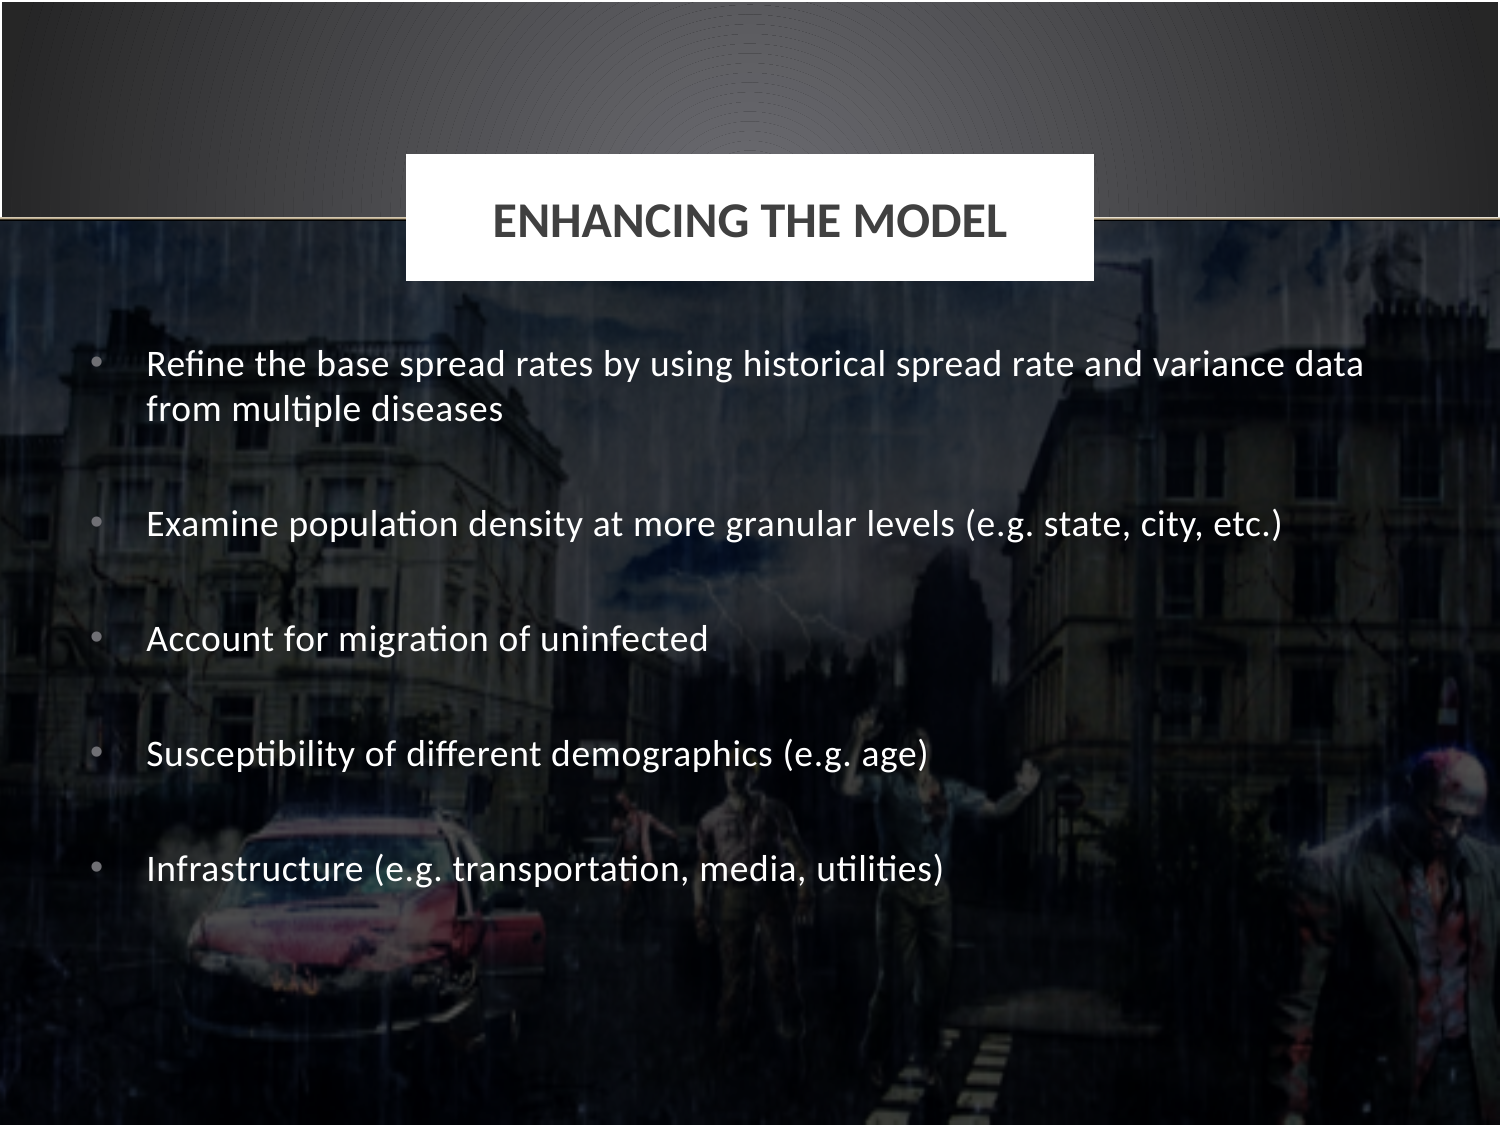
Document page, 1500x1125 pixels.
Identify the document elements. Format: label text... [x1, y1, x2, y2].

title Enhancing the model [406, 154, 1094, 281]
list Refine the base spread rates by using historical spread rate and variance data from multiple diseases Examine population density at more granular levels (e.g. state, city, etc.) Account for migration of uninfected Susceptibility of different demographics (e.g. age) Infrastructure (e.g. transportation, media, utilities) [75, 331, 1425, 1000]
text_box [0, 220, 1500, 1125]
